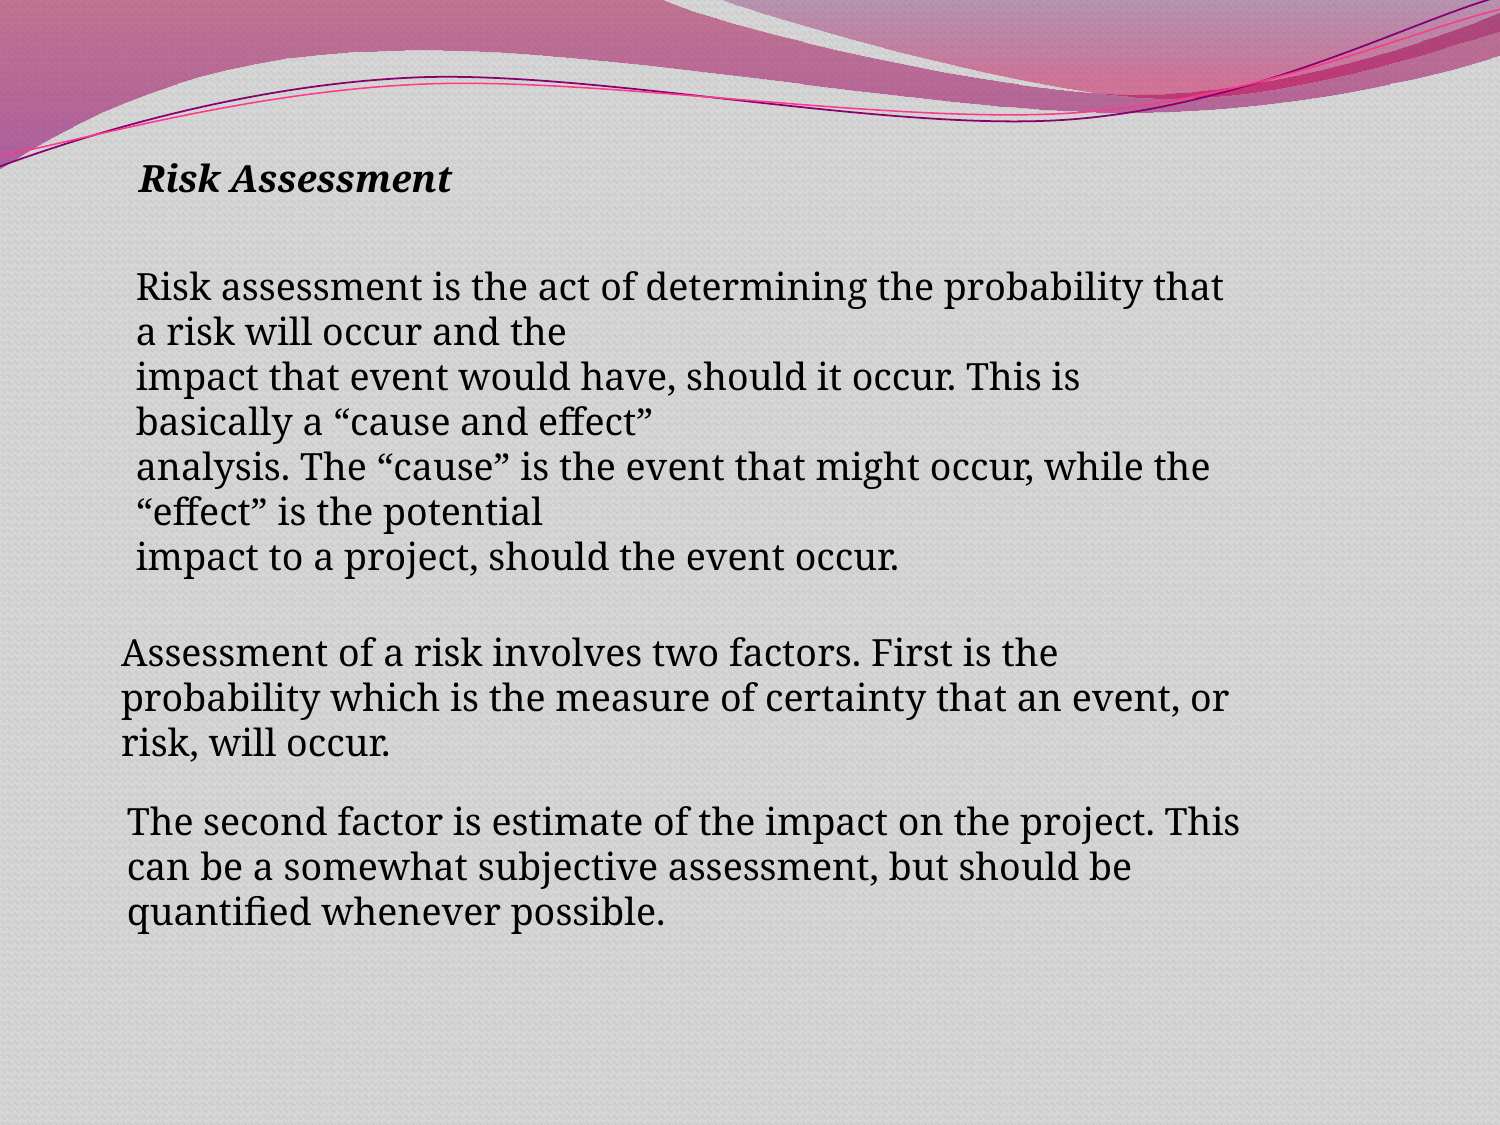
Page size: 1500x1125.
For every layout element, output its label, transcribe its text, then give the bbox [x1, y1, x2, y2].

text_box Risk Assessment [123, 147, 561, 208]
text_box Risk assessment is the act of determining the probability that a risk will occur and the impact that event would have, should it occur. This is basically a “cause and effect” analysis. The “cause” is the event that might occur, while the “effect” is the potential impact to a project, should the event occur. [121, 255, 1247, 586]
text_box Assessment of a risk involves two factors. First is the probability which is the measure of certainty that an event, or risk, will occur. [106, 621, 1270, 772]
text_box The second factor is estimate of the impact on the project. This can be a somewhat subjective assessment, but should be quantified whenever possible. [112, 790, 1317, 941]
